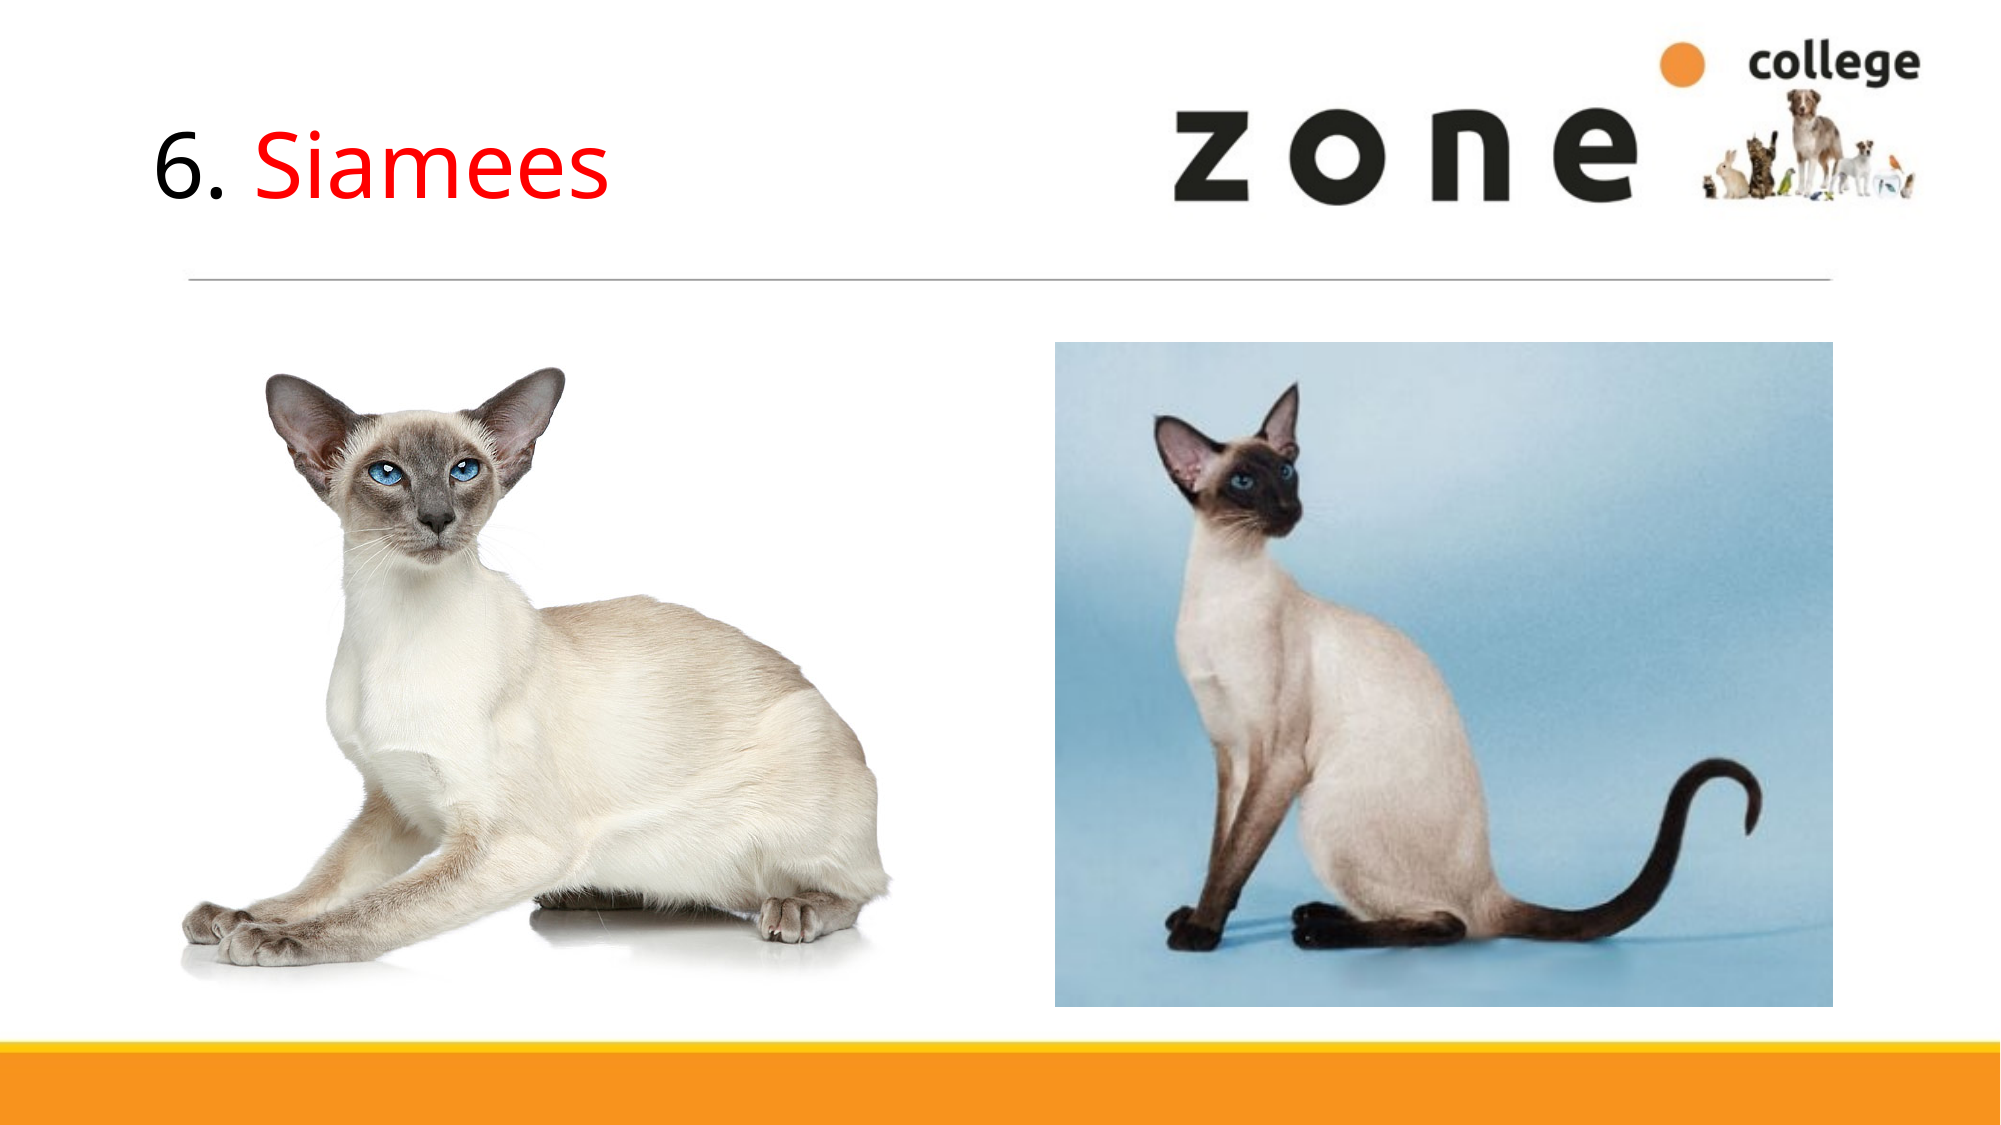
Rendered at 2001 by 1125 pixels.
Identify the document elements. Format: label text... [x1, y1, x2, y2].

picture [0, 0, 2001, 1125]
title 6. Siamees [137, 59, 1863, 278]
